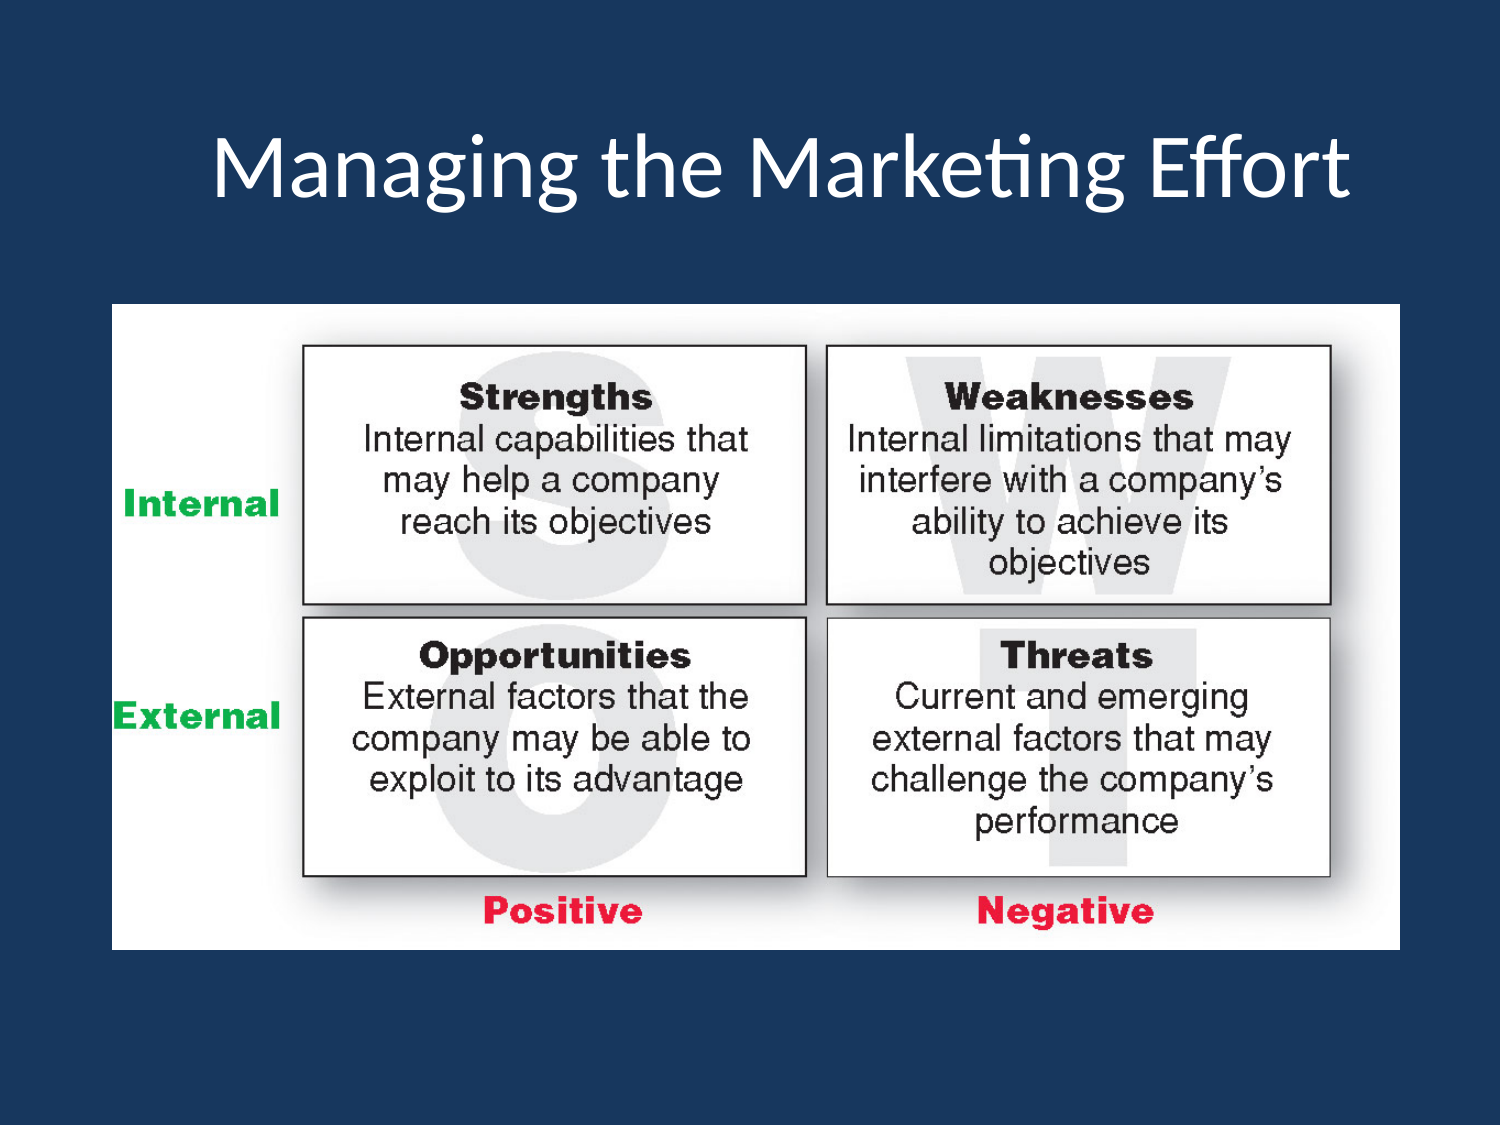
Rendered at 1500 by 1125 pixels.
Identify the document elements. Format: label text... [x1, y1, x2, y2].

picture [112, 304, 1401, 951]
text_box Managing the Marketing Effort [195, 98, 1369, 224]
